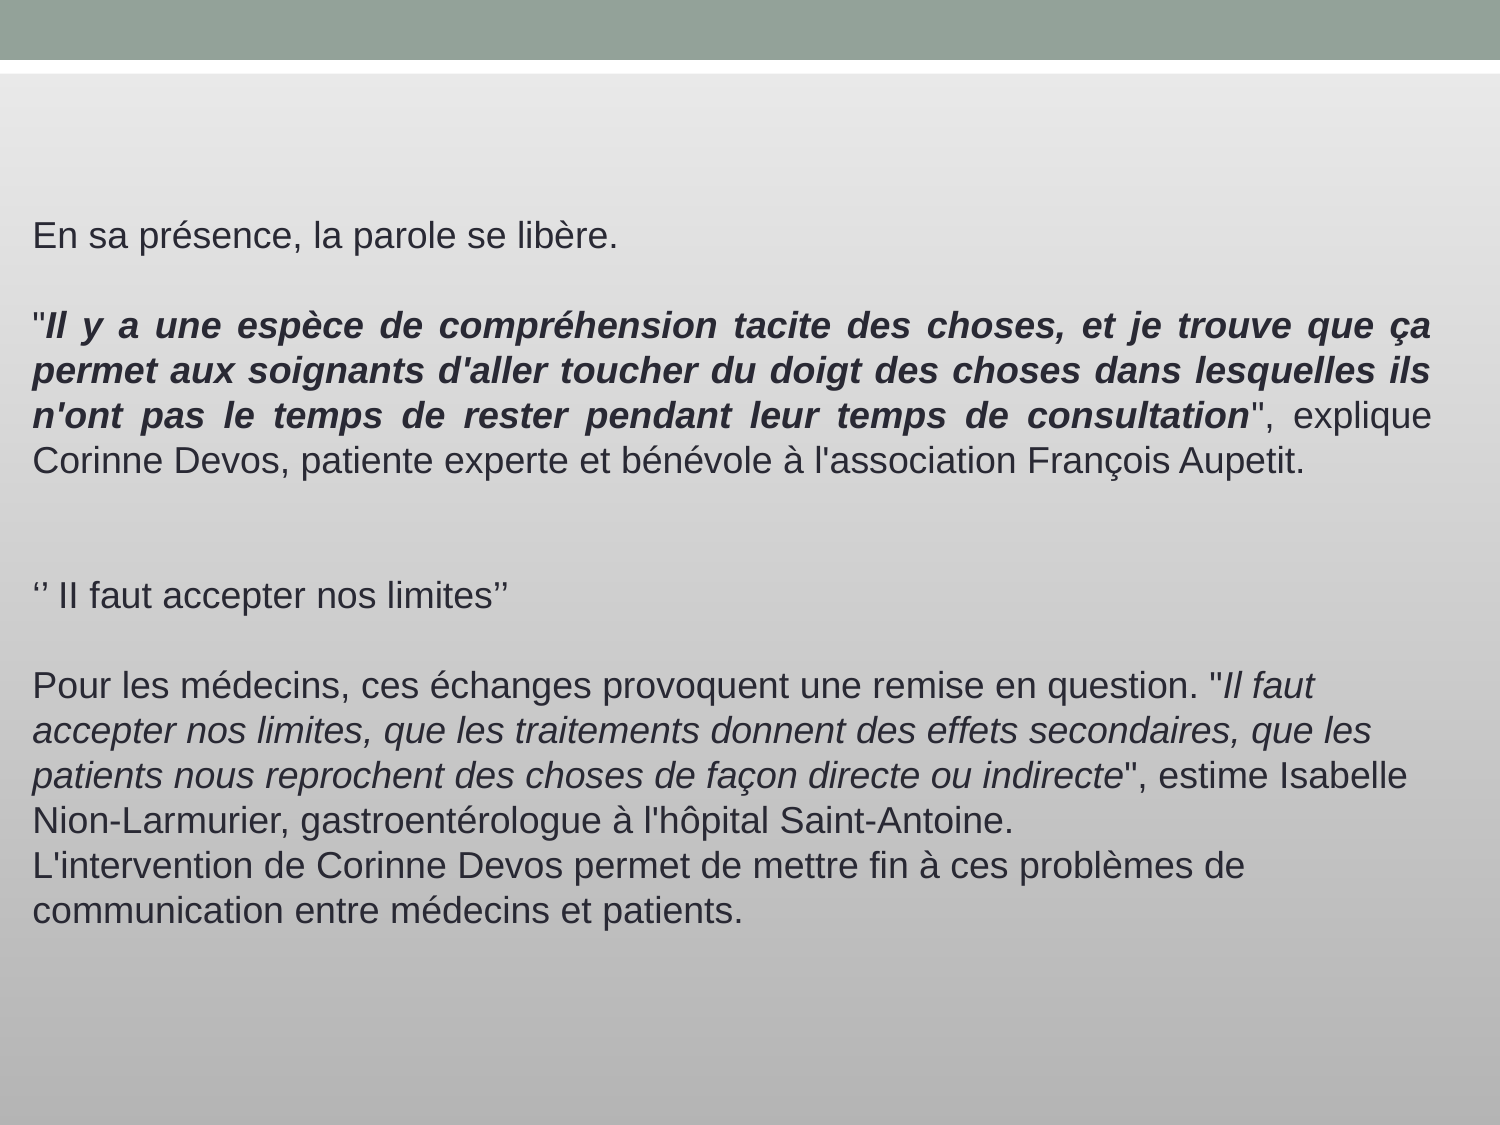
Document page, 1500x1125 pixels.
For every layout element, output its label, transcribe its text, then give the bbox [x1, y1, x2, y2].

text_box En sa présence, la parole se libère. "Il y a une espèce de compréhension tacite des choses, et je trouve que ça permet aux soignants d'aller toucher du doigt des choses dans lesquelles ils n'ont pas le temps de rester pendant leur temps de consultation", explique Corinne Devos, patiente experte et bénévole à l'association François Aupetit. ‘’ II faut accepter nos limites’’ Pour les médecins, ces échanges provoquent une remise en question. "Il faut accepter nos limites, que les traitements donnent des effets secondaires, que les patients nous reprochent des choses de façon directe ou indirecte", estime Isabelle Nion-Larmurier, gastroentérologue à l'hôpital Saint-Antoine. L'intervention de Corinne Devos permet de mettre fin à ces problèmes de communication entre médecins et patients. [17, 113, 1447, 984]
